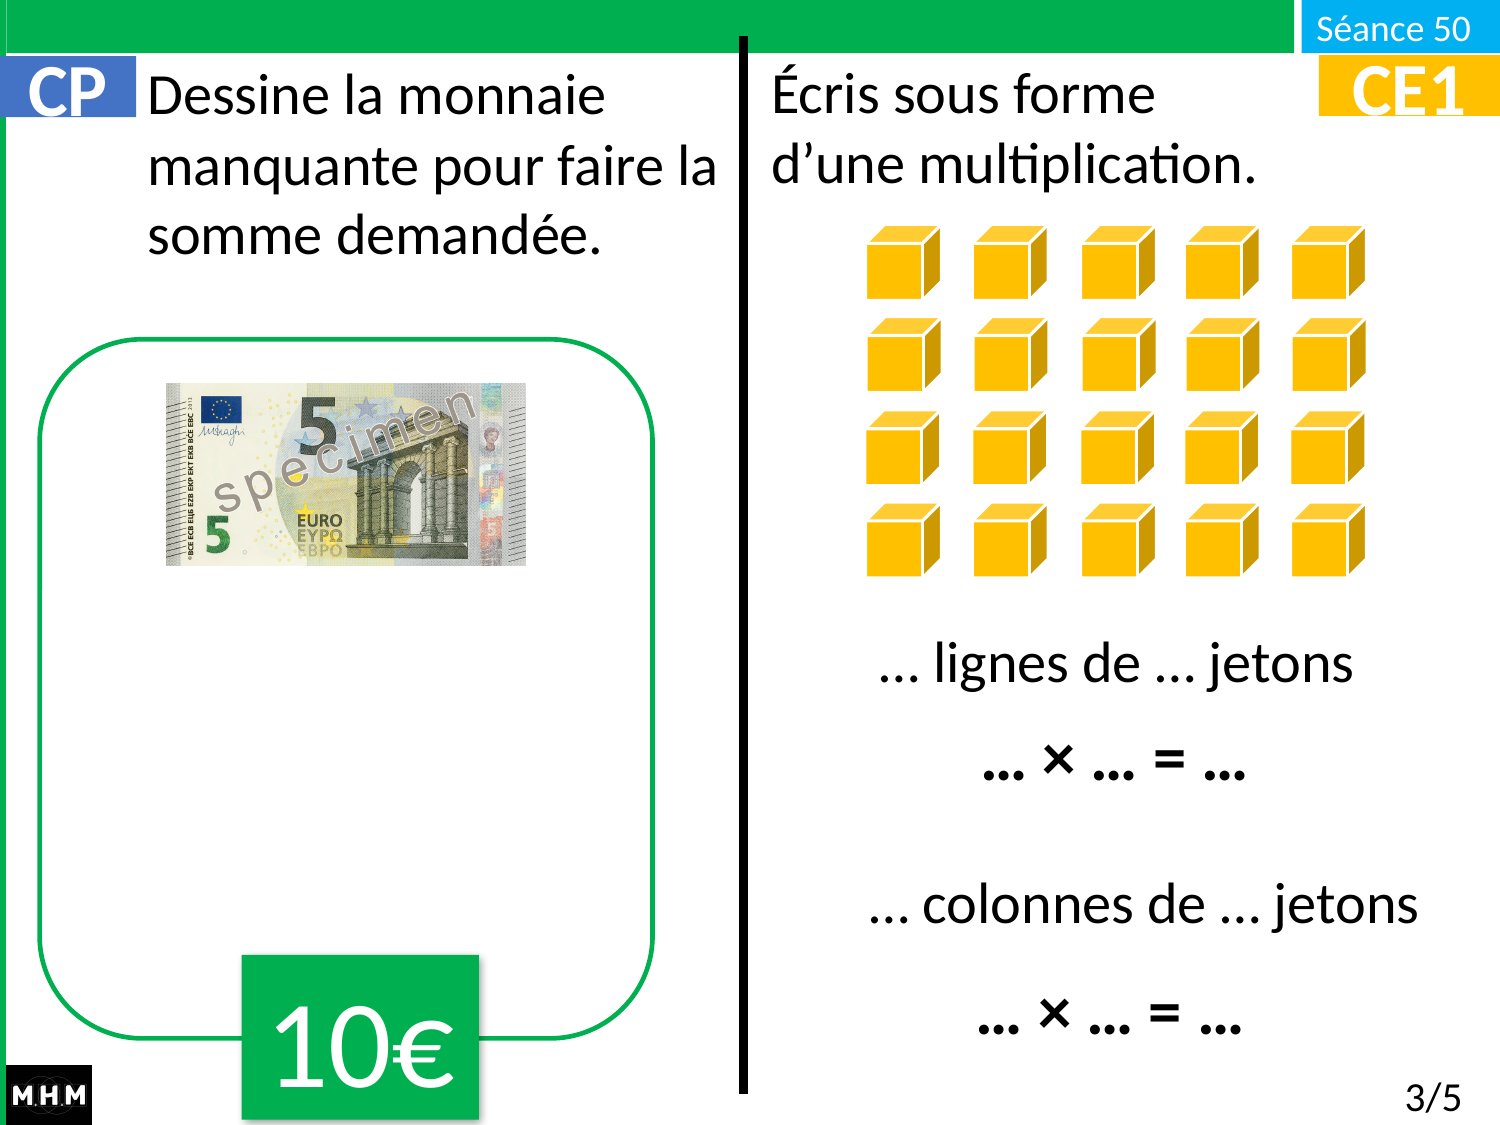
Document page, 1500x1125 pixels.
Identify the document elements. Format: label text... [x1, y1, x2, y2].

picture [166, 383, 526, 566]
text_box [1289, 314, 1369, 395]
text_box … colonnes de … jetons [854, 858, 1500, 988]
text_box [1182, 408, 1262, 488]
text_box [970, 500, 1050, 580]
text_box [863, 222, 944, 302]
text_box [1182, 222, 1262, 302]
text_box [1182, 500, 1262, 580]
text_box … × … = … [965, 706, 1500, 846]
text_box … × … = … [960, 960, 1500, 1100]
text_box Dessine la monnaie manquante pour faire la somme demandée. [744, 49, 757, 274]
text_box [971, 314, 1051, 395]
text_box CP [0, 55, 132, 118]
text_box … lignes de … jetons [864, 617, 1500, 747]
text_box [38, 338, 654, 1040]
text_box [1078, 222, 1158, 302]
text_box [1079, 314, 1159, 395]
text_box CE1 [1318, 54, 1500, 117]
text_box [863, 500, 944, 580]
text_box [1078, 500, 1158, 580]
text_box Écris sous forme d’une multiplication. [756, 47, 1306, 203]
picture [6, 1065, 92, 1125]
text_box [864, 314, 944, 395]
text_box [863, 408, 943, 488]
text_box [1288, 500, 1369, 580]
text_box [1288, 222, 1369, 302]
text_box [1288, 408, 1368, 488]
text_box [970, 222, 1050, 302]
text_box 3/5 [1389, 1100, 1500, 1125]
text_box [1183, 314, 1263, 395]
text_box Dessine la monnaie manquante pour faire la somme demandée. [132, 49, 743, 274]
text_box 10€ [241, 954, 479, 1120]
text_box [1078, 408, 1158, 488]
text_box [970, 408, 1050, 488]
